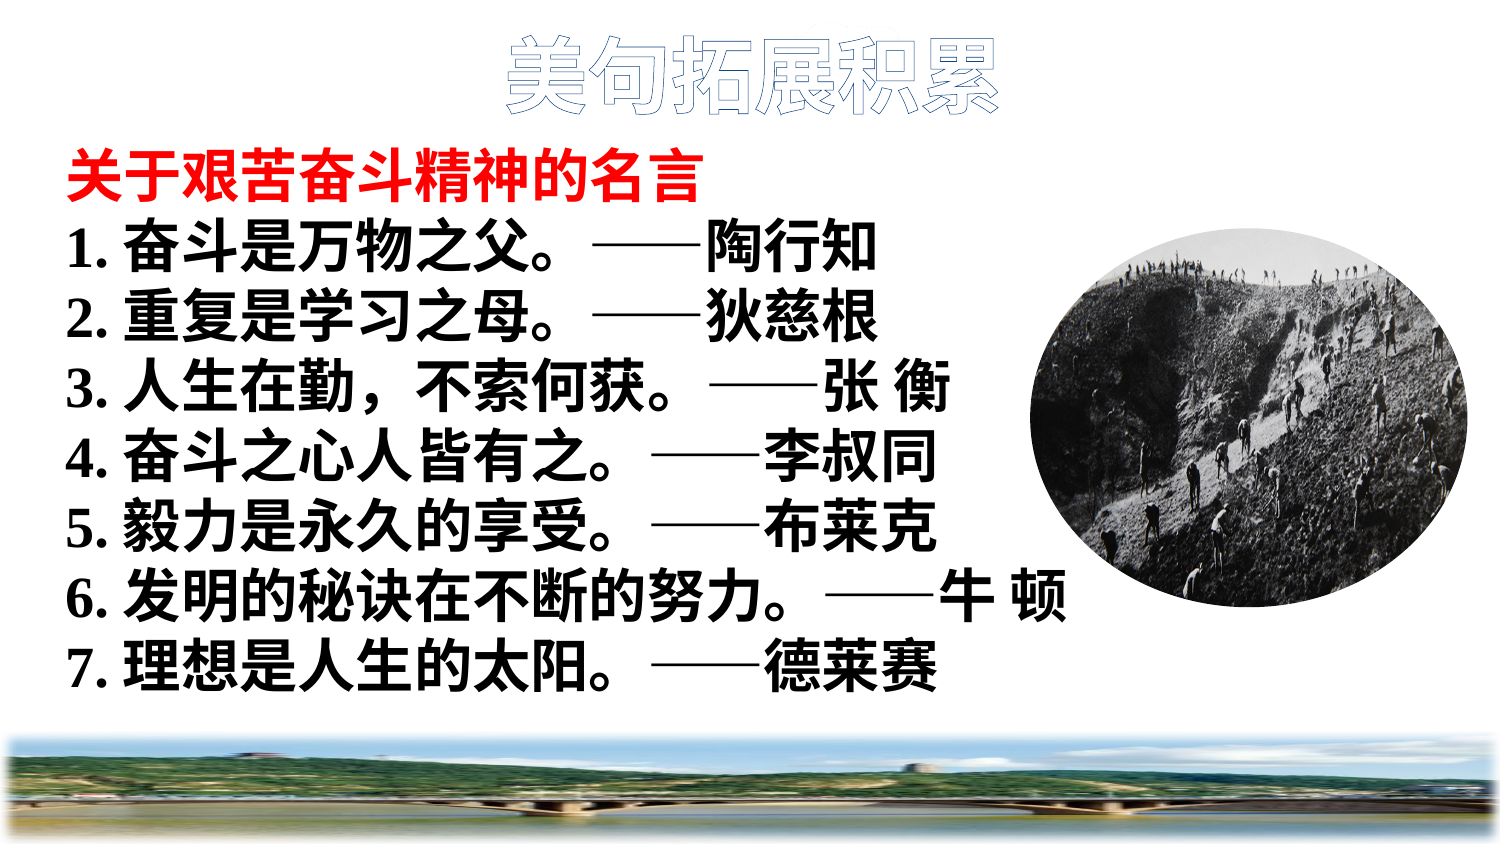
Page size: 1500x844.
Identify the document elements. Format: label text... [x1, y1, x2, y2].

picture [1029, 228, 1468, 608]
text_box 美句拓展积累 [489, 15, 1019, 131]
text_box 关于艰苦奋斗精神的名言 1.奋斗是万物之父。——陶行知 2.重复是学习之母。——狄慈根 3.人生在勤，不索何获。——张 衡 4.奋斗之心人皆有之。——李叔同 5.毅力是永久的享受。——布莱克 6.发明的秘诀在不断的努力。——牛 顿 7.理想是人生的太阳。——德莱赛 [50, 131, 1484, 707]
picture [16, 747, 1487, 829]
